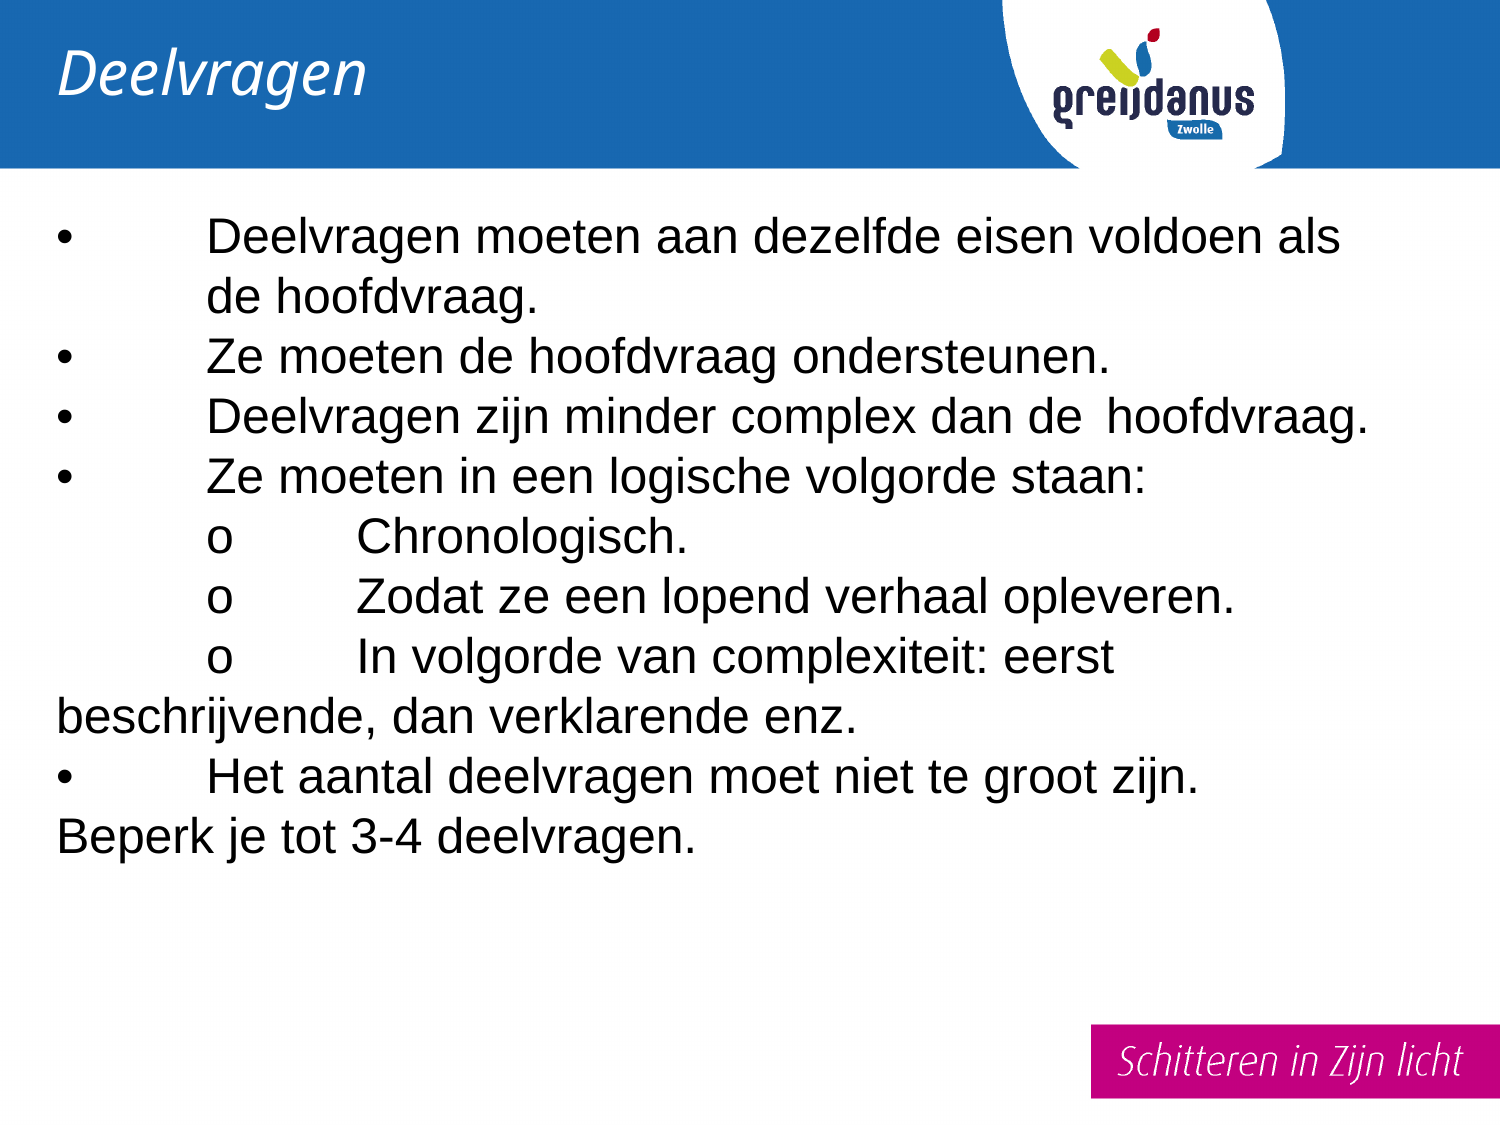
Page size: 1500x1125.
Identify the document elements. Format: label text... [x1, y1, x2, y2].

title Deelvragen [41, 25, 975, 138]
picture [0, 0, 1500, 1125]
subtitle • Deelvragen moeten aan dezelfde eisen voldoen als de hoofdvraag. • Ze moeten de hoofdvraag ondersteunen. • Deelvragen zijn minder complex dan de hoofdvraag. • Ze moeten in een logische volgorde staan: o Chronologisch. o Zodat ze een lopend verhaal opleveren. o In volgorde van complexiteit: eerst beschrijvende, dan verklarende enz. • Het aantal deelvragen moet niet te groot zijn. Beperk je tot 3-4 deelvragen. [41, 196, 1388, 1000]
